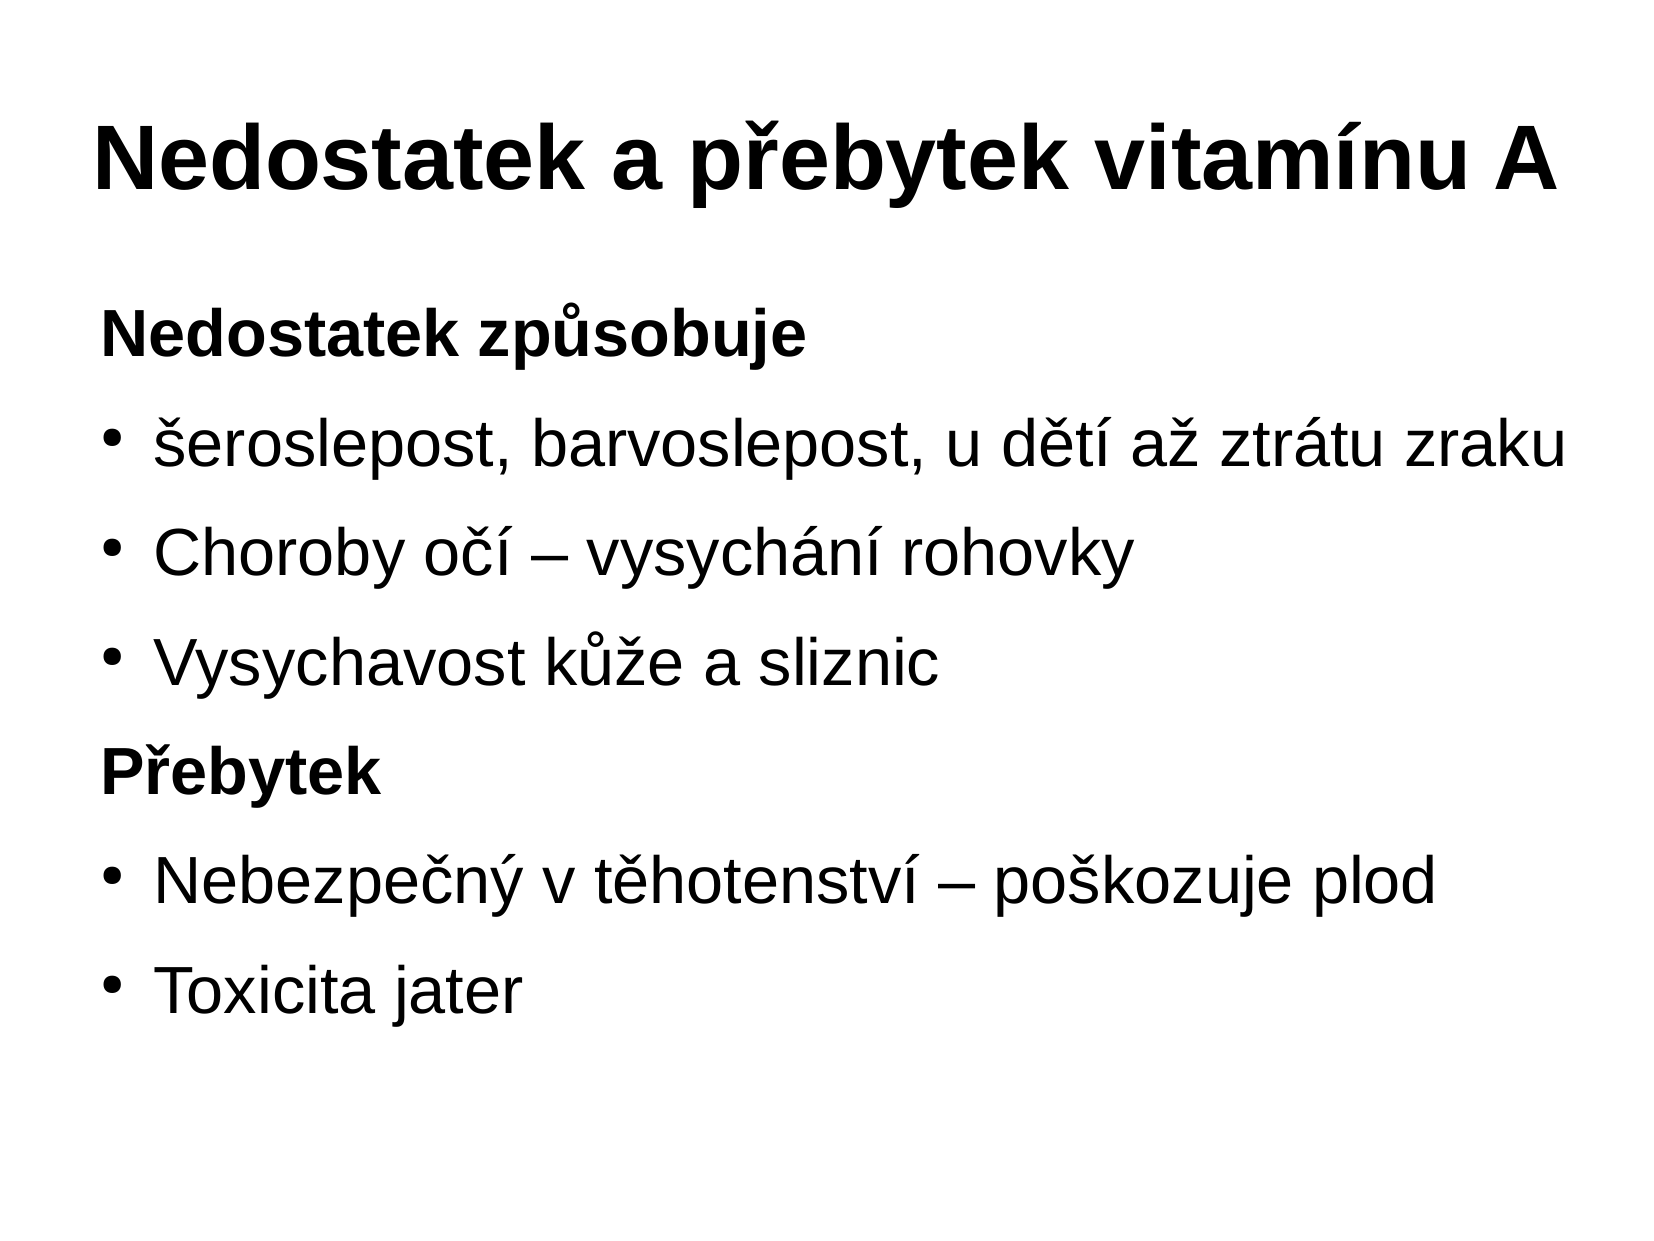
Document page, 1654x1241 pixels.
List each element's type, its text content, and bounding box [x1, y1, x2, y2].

title Nedostatek a přebytek vitamínu A [82, 49, 1571, 257]
list Nedostatek způsobuje šeroslepost, barvoslepost, u dětí až ztrátu zraku Choroby očí – vysychání rohovky Vysychavost kůže a sliznic Přebytek Nebezpečný v těhotenství – poškozuje plod Toxicita jater [82, 290, 1571, 1109]
